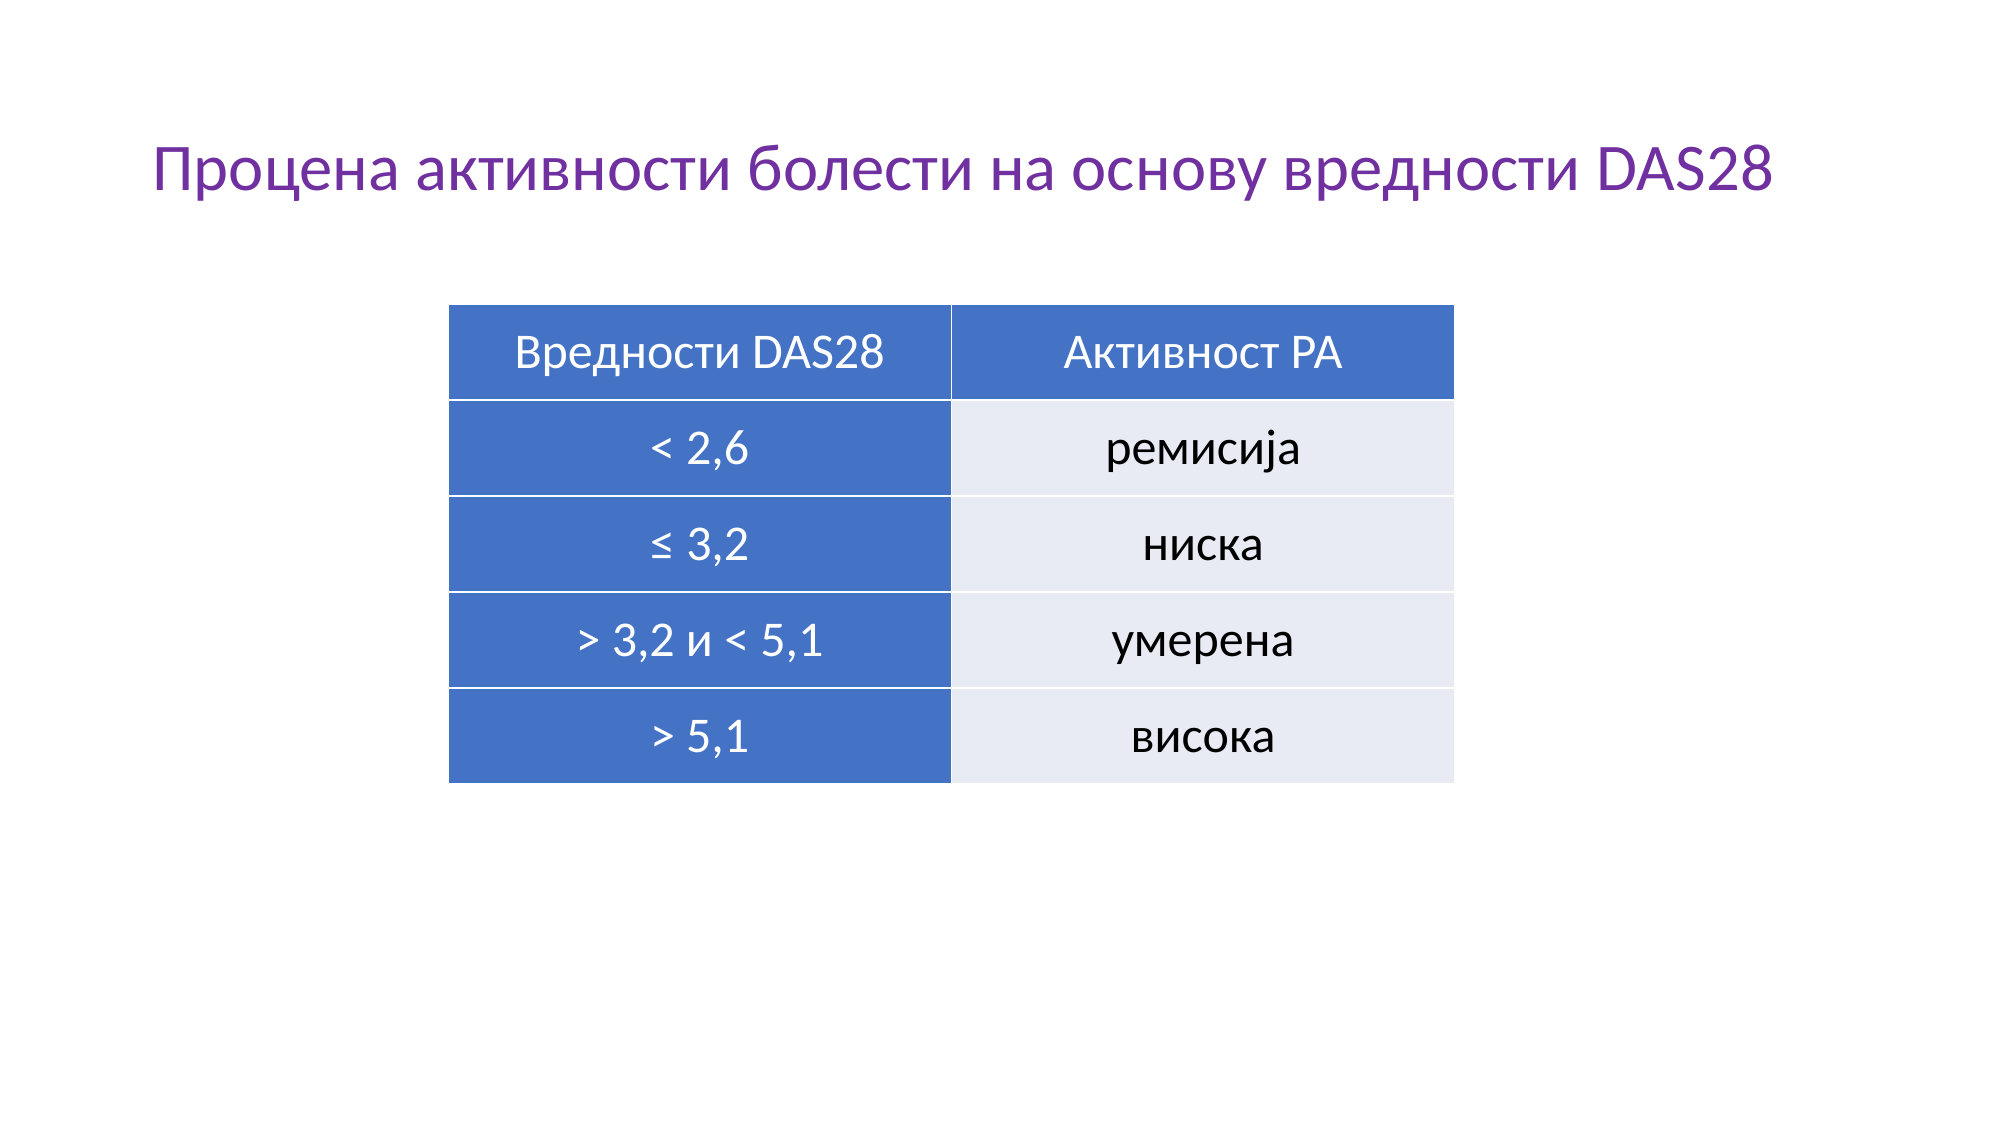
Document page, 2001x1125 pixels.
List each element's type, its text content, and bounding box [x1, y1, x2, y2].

table_cell ремисија [952, 401, 1454, 495]
table_cell ≤ 3,2 [449, 497, 951, 591]
table_cell умерена [952, 593, 1454, 687]
table_cell висока [952, 689, 1454, 783]
table_header Вредности DAS28 [449, 305, 951, 399]
table_cell ниска [952, 497, 1454, 591]
table_cell < 2,6 [449, 401, 951, 495]
table_header Активност РА [952, 305, 1454, 399]
title Процена активности болести на основу вредности DAS28 [137, 59, 1863, 278]
table_cell > 3,2 и < 5,1 [449, 593, 951, 687]
table_cell > 5,1 [449, 689, 951, 783]
